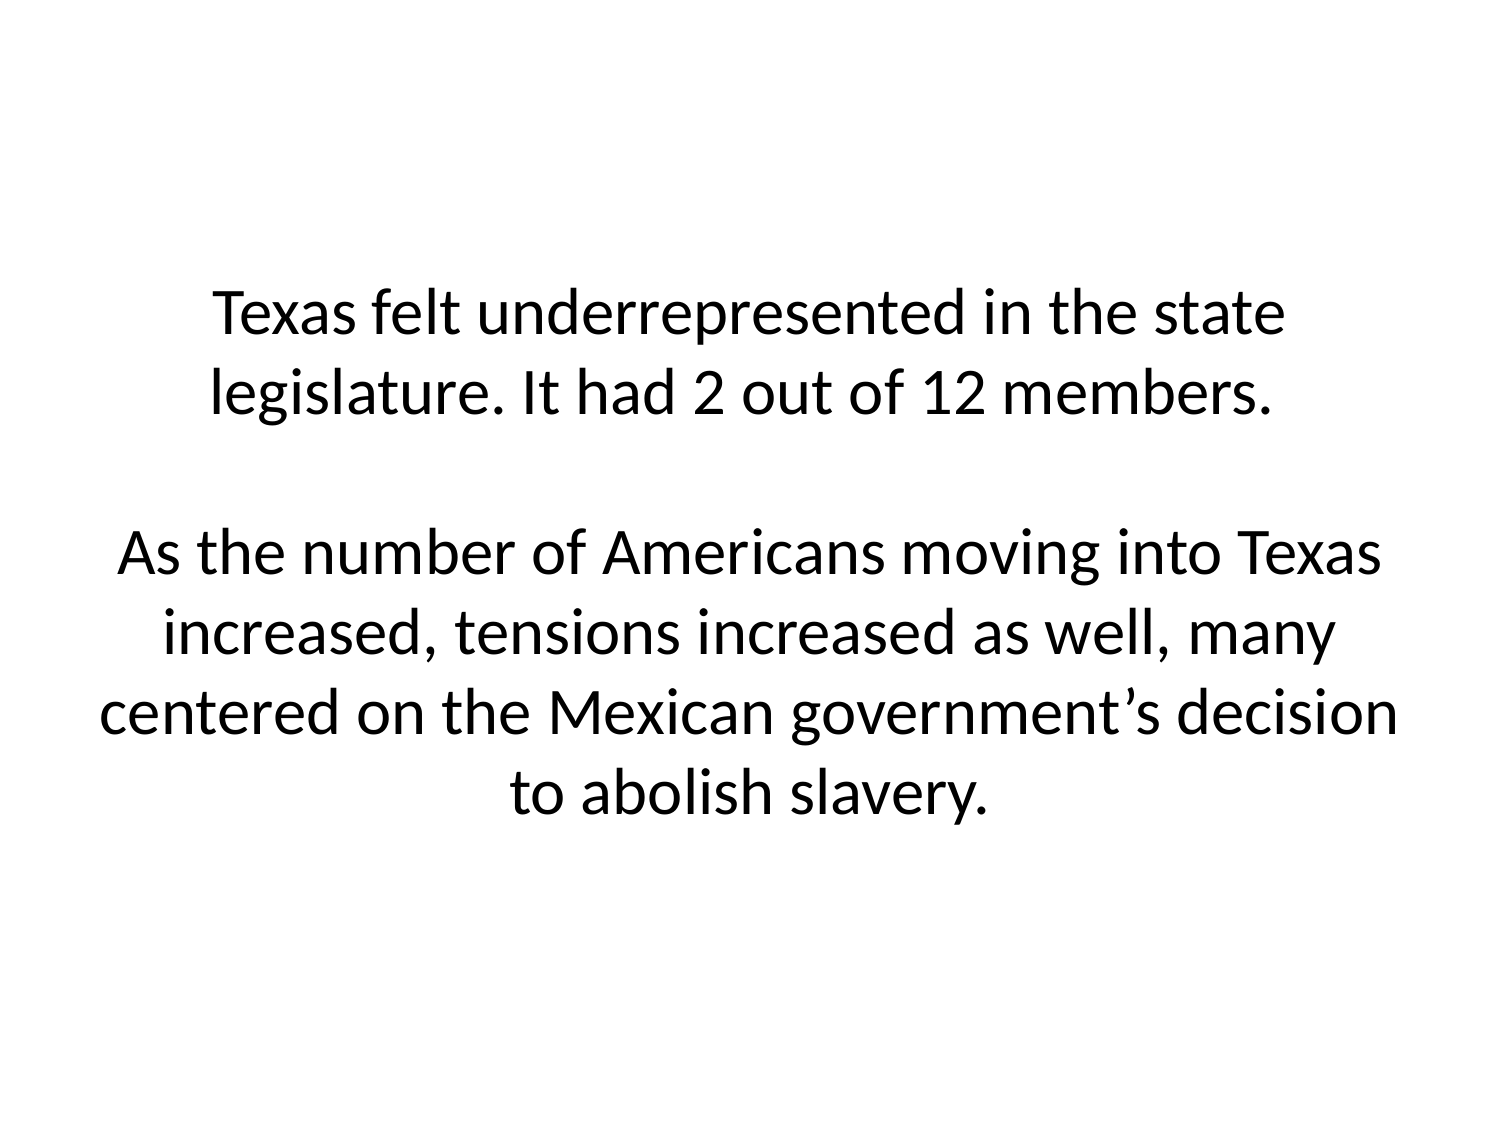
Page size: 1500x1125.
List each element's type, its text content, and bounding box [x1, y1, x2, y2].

title Texas felt underrepresented in the state legislature. It had 2 out of 12 members. As the number of Americans moving into Texas increased, tensions increased as well, many centered on the Mexican government’s decision to abolish slavery. [74, 44, 1426, 1051]
